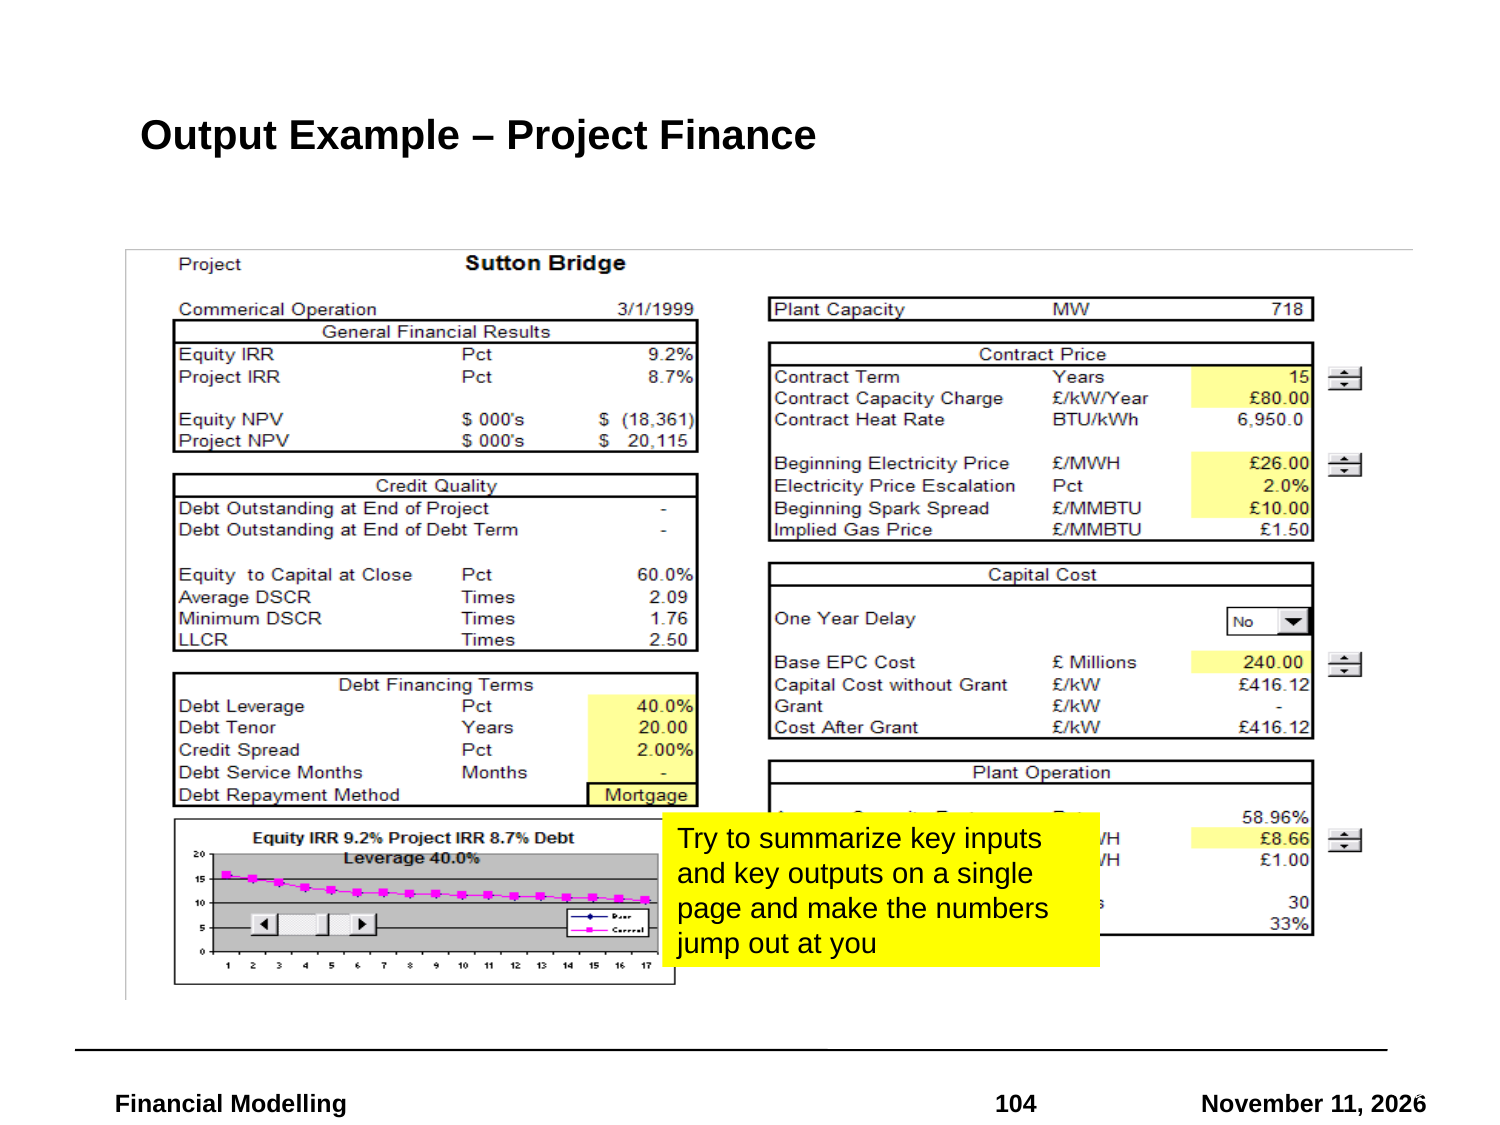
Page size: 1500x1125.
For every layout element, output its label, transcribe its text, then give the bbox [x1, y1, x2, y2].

title Output Example – Project Finance [124, 99, 1413, 226]
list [124, 249, 1413, 1001]
